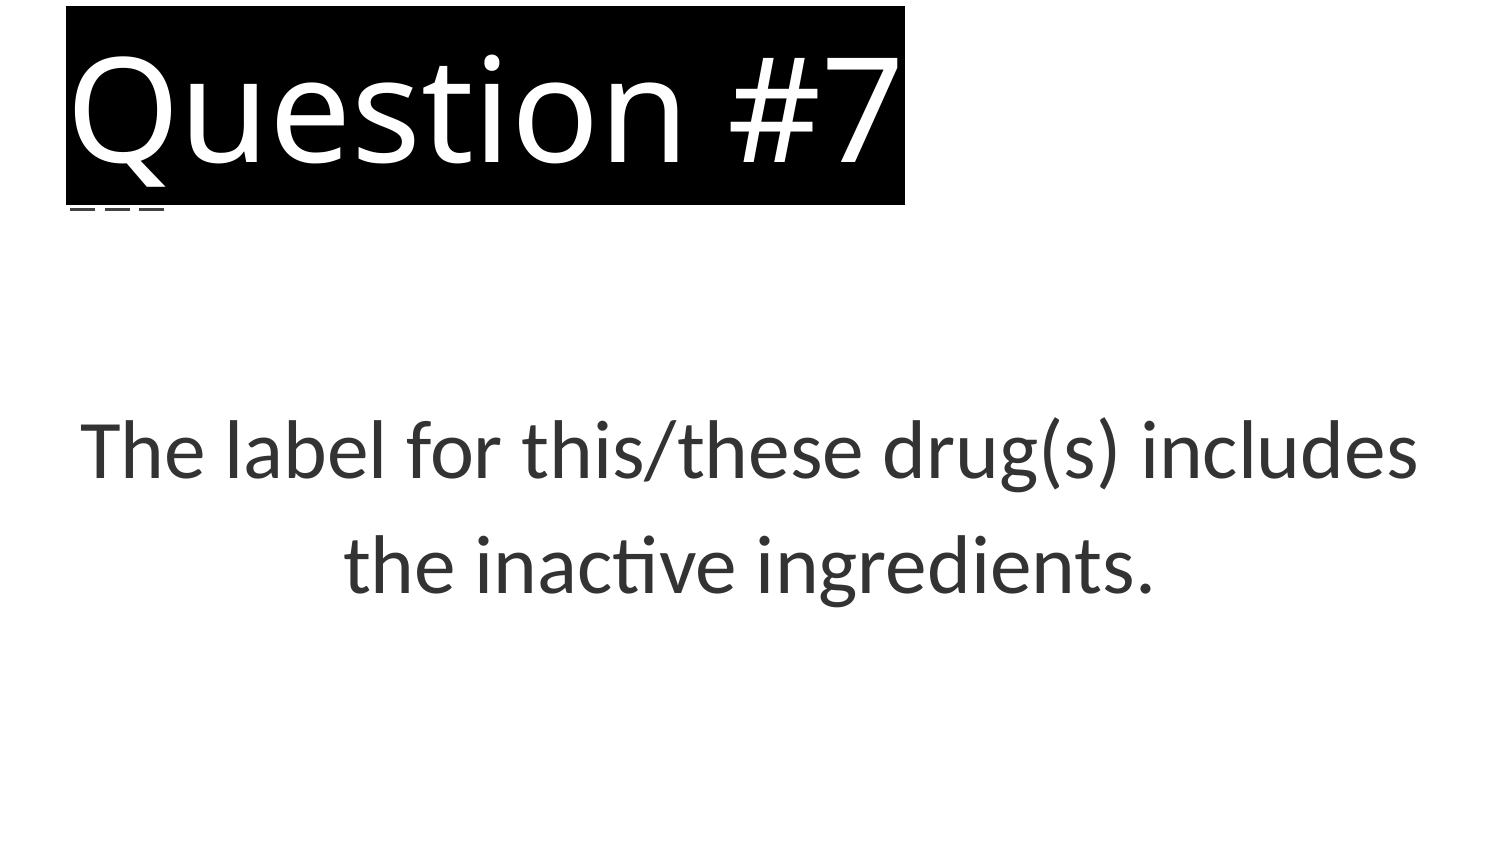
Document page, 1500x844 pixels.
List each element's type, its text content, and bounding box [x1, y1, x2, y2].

title Question #7 [51, 86, 1449, 207]
list The label for this/these drug(s) includes the inactive ingredients. [51, 240, 1449, 750]
